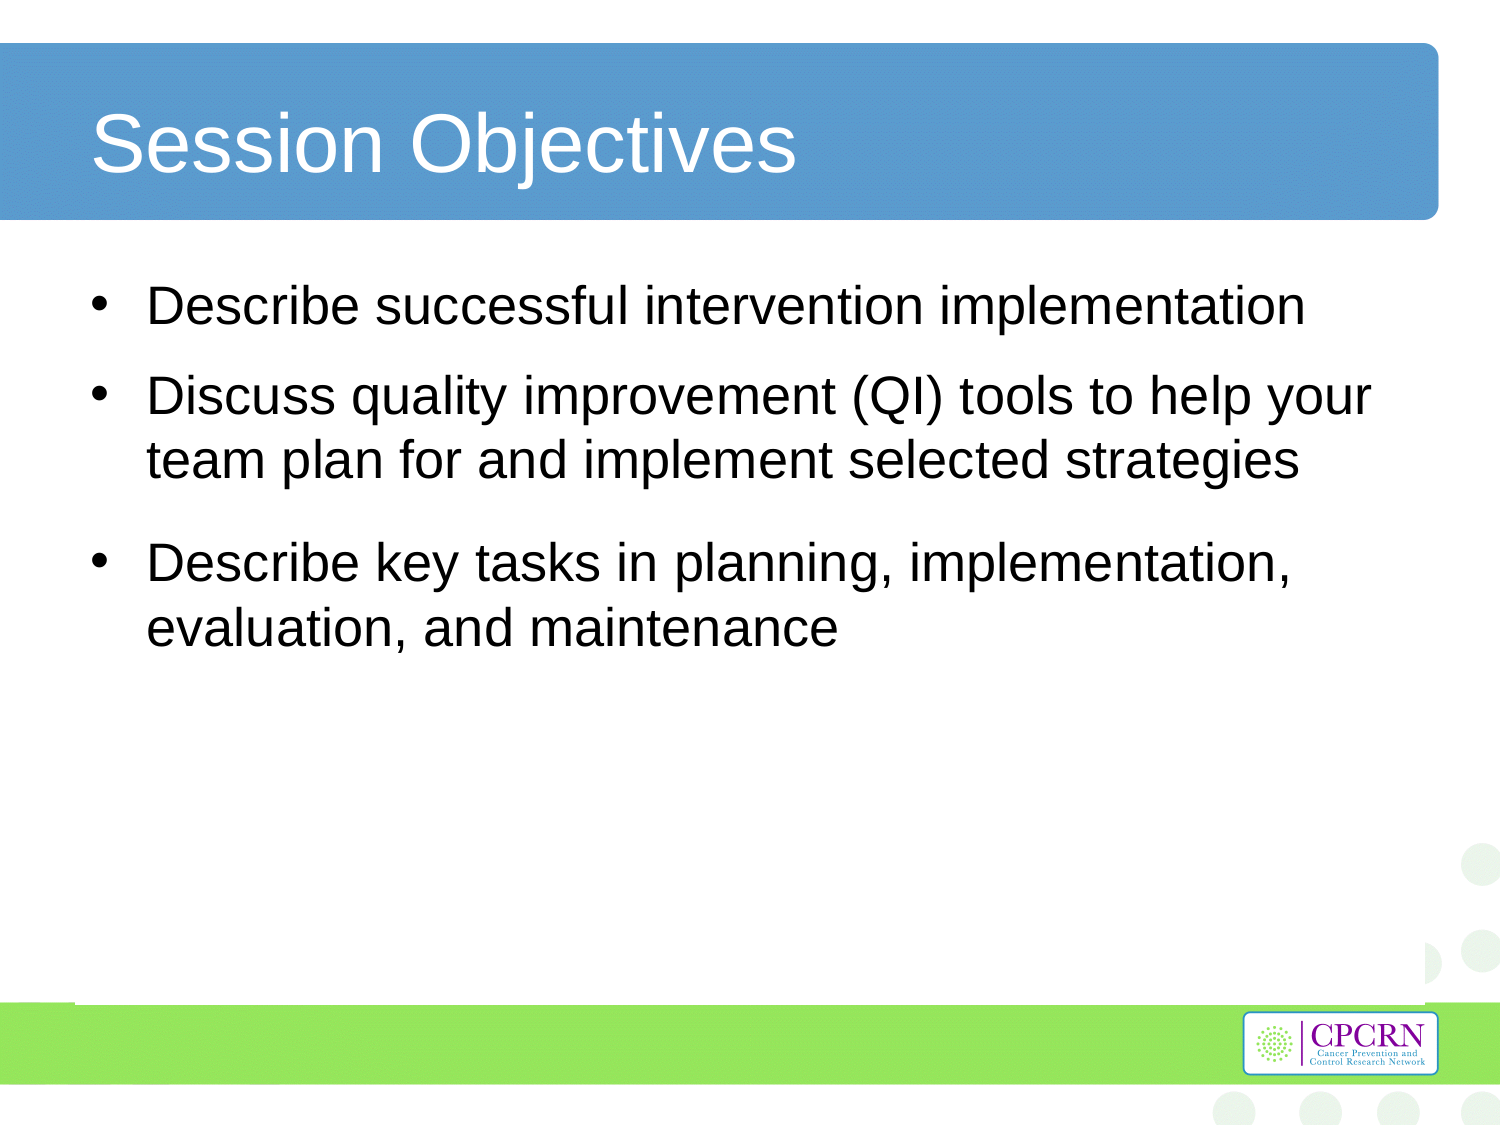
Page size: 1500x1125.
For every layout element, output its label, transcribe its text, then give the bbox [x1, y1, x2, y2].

title Session Objectives [75, 45, 1500, 233]
list Describe successful intervention implementation Discuss quality improvement (QI) tools to help your team plan for and implement selected strategies Describe key tasks in planning, implementation, evaluation, and maintenance [75, 262, 1425, 1005]
picture [0, 0, 1500, 1125]
